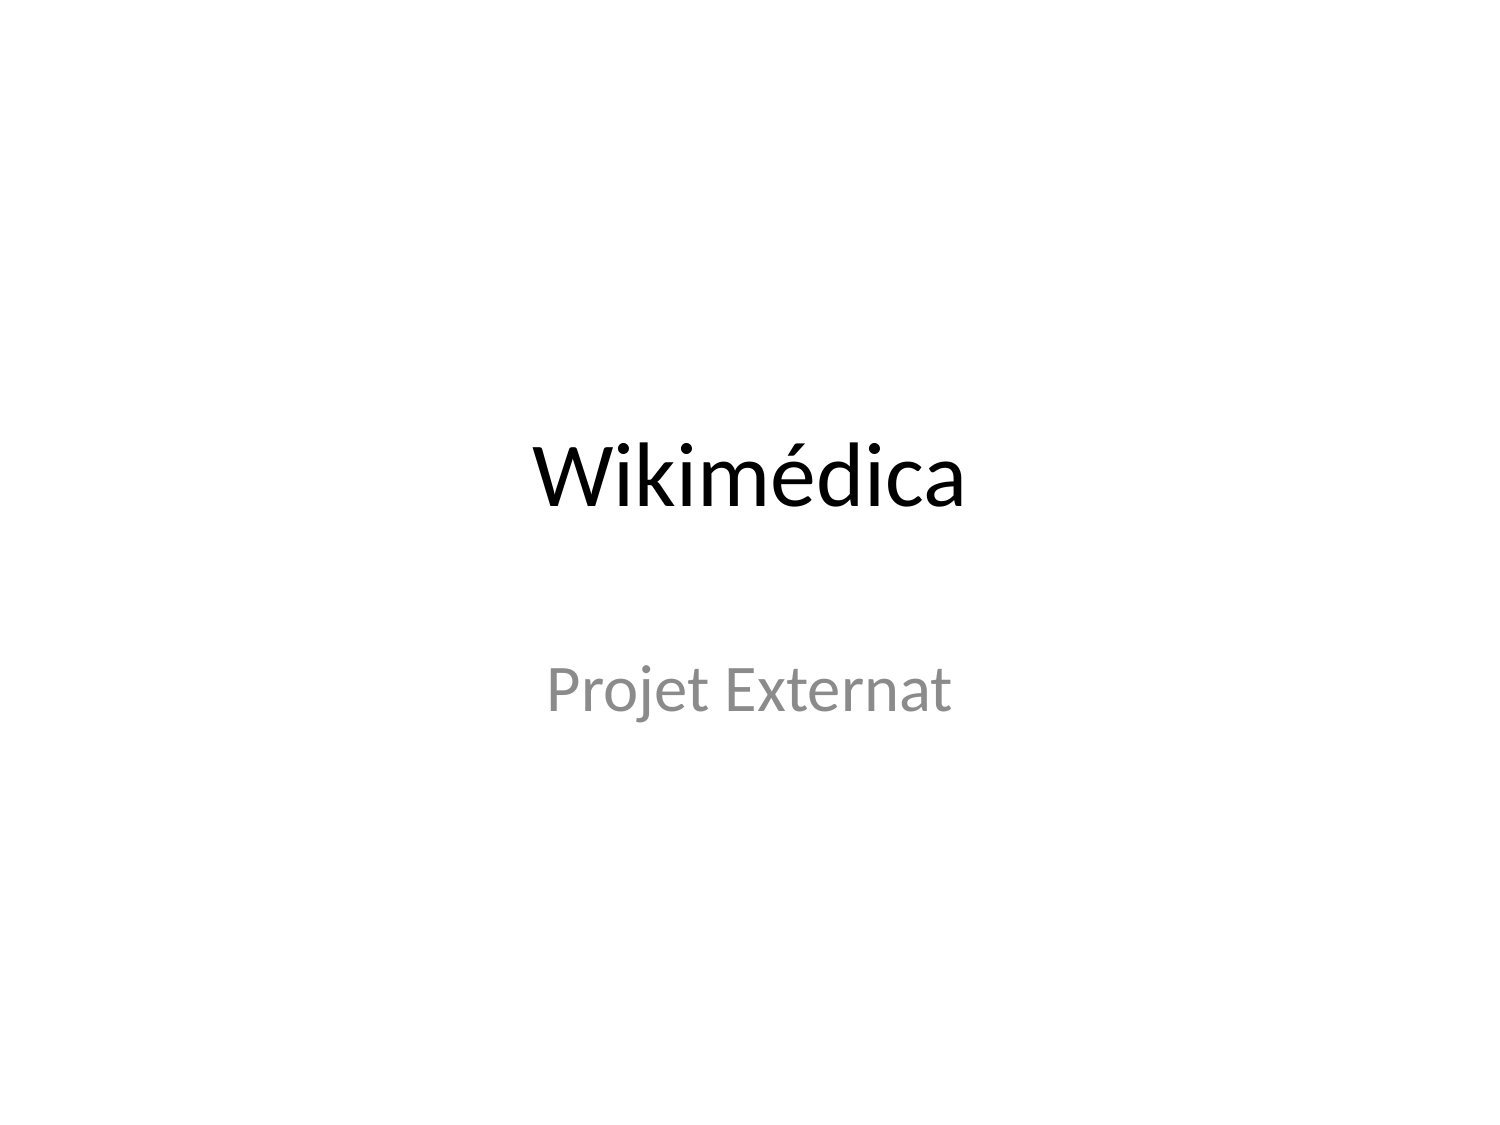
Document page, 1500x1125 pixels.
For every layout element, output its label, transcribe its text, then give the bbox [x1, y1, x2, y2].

title Wikimédica [112, 349, 1388, 591]
subtitle Projet Externat [225, 637, 1275, 925]
